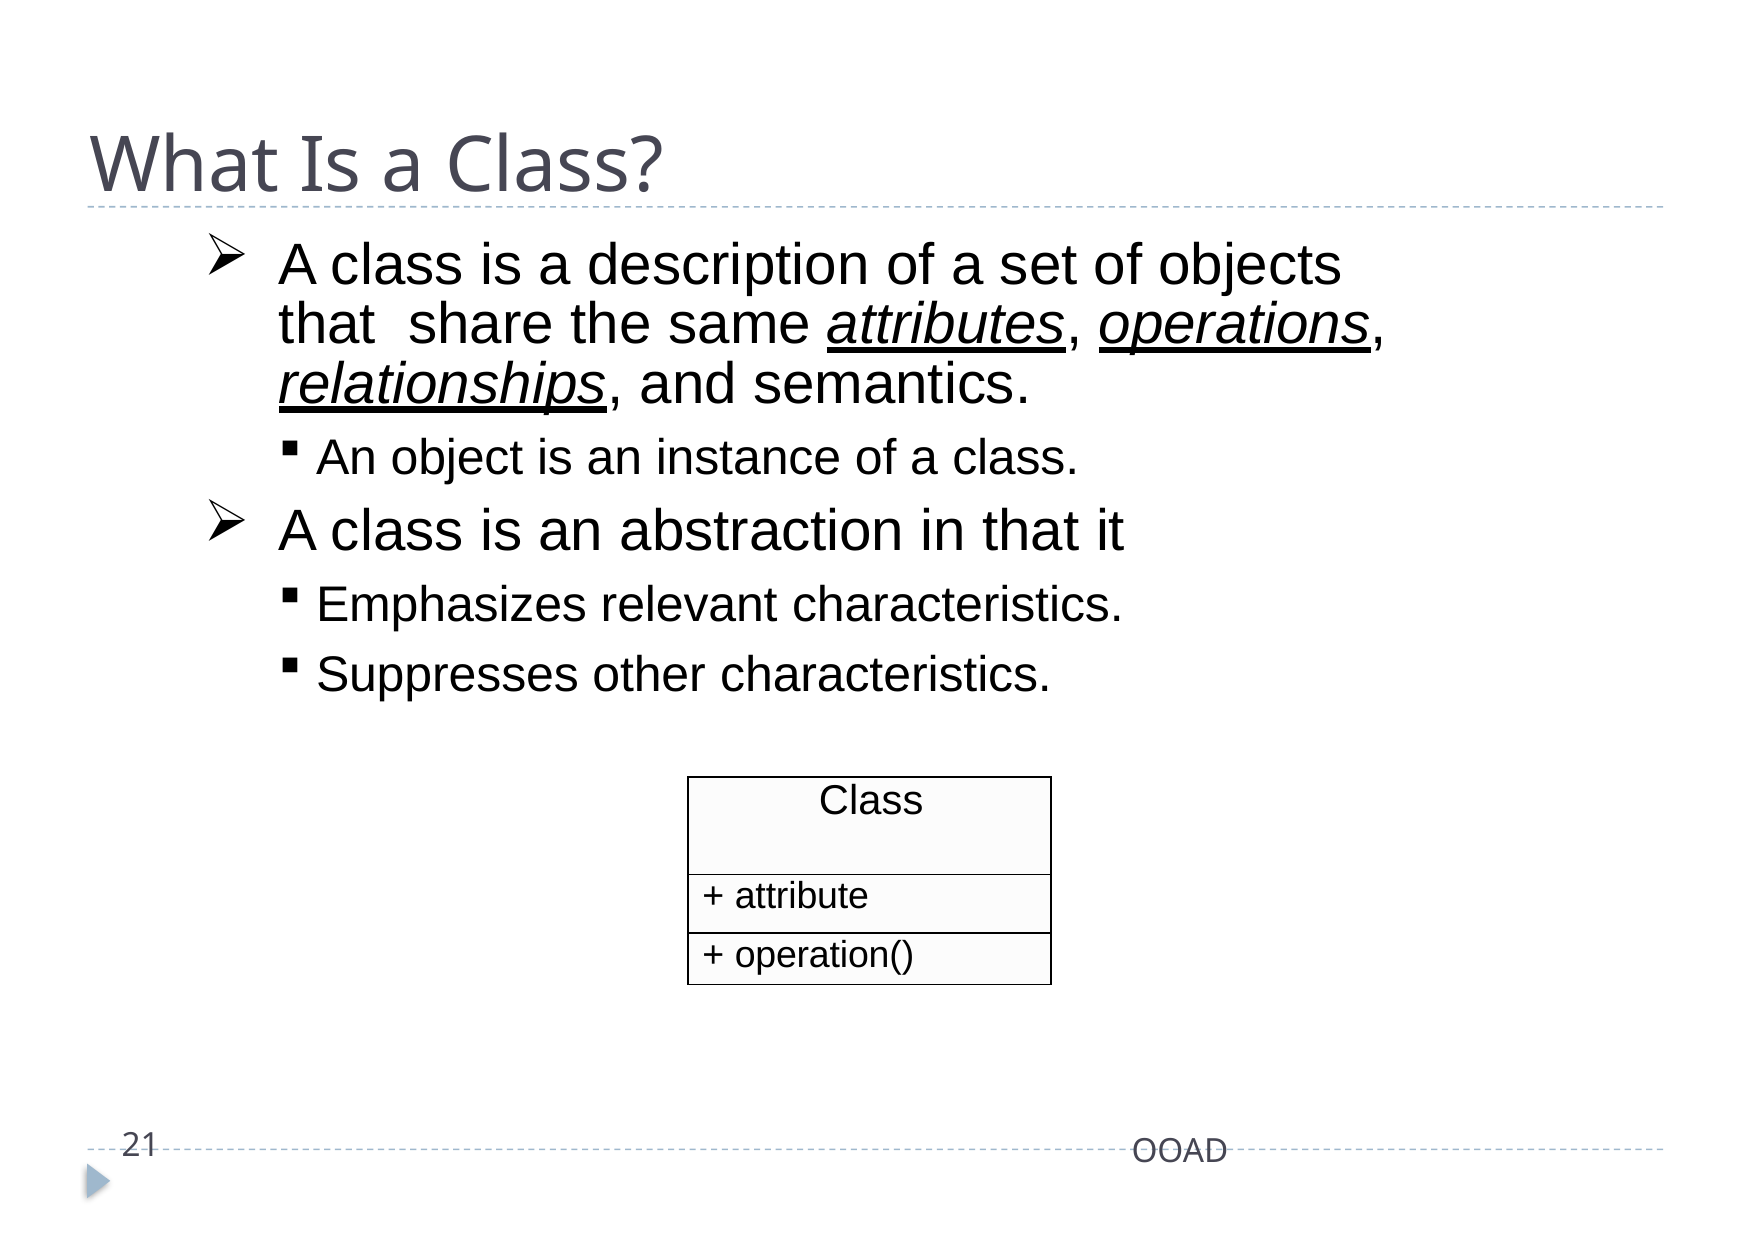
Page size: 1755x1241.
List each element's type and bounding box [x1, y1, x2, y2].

table_header [689, 778, 1050, 874]
text_box [212, 237, 241, 254]
title [87, 0, 1667, 207]
slide_number [117, 1149, 498, 1241]
text_box [201, 236, 1443, 702]
footer [556, 1149, 1229, 1241]
table_cell [689, 875, 1050, 932]
table_cell [689, 934, 1050, 984]
